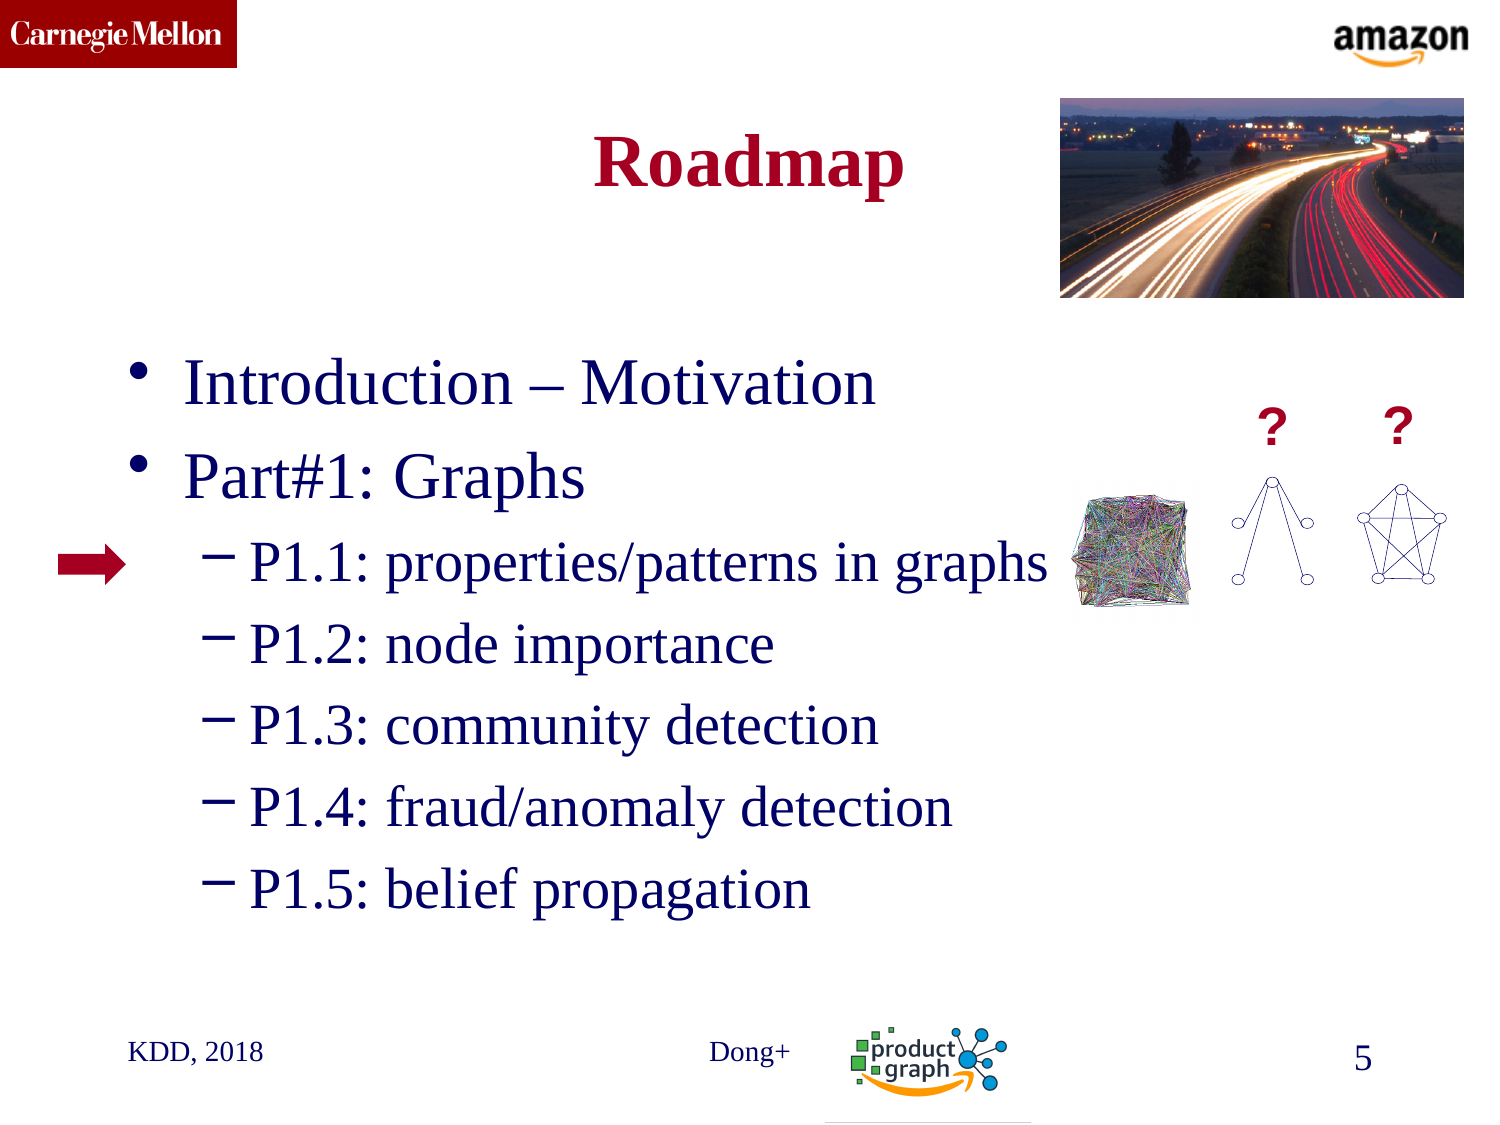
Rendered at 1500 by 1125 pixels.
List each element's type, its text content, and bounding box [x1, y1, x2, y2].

picture [1322, 4, 1484, 88]
text_box ? [1241, 384, 1305, 464]
slide_number 5 [1074, 1024, 1388, 1101]
footer Dong+ [512, 1024, 988, 1101]
picture [1063, 476, 1202, 629]
text_box ? [1367, 383, 1431, 463]
slide_number KDD, 2018 [112, 1024, 426, 1101]
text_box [1231, 476, 1314, 586]
text_box [58, 543, 126, 585]
list Introduction – Motivation Part#1: Graphs P1.1: properties/patterns in graphs P1.2: node importance P1.3: community detection P1.4: fraud/anomaly detection P1.5: belief propagation [112, 237, 1388, 1001]
picture [0, 0, 237, 68]
title Roadmap [112, 99, 1058, 213]
picture [1060, 98, 1464, 299]
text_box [1357, 484, 1447, 585]
